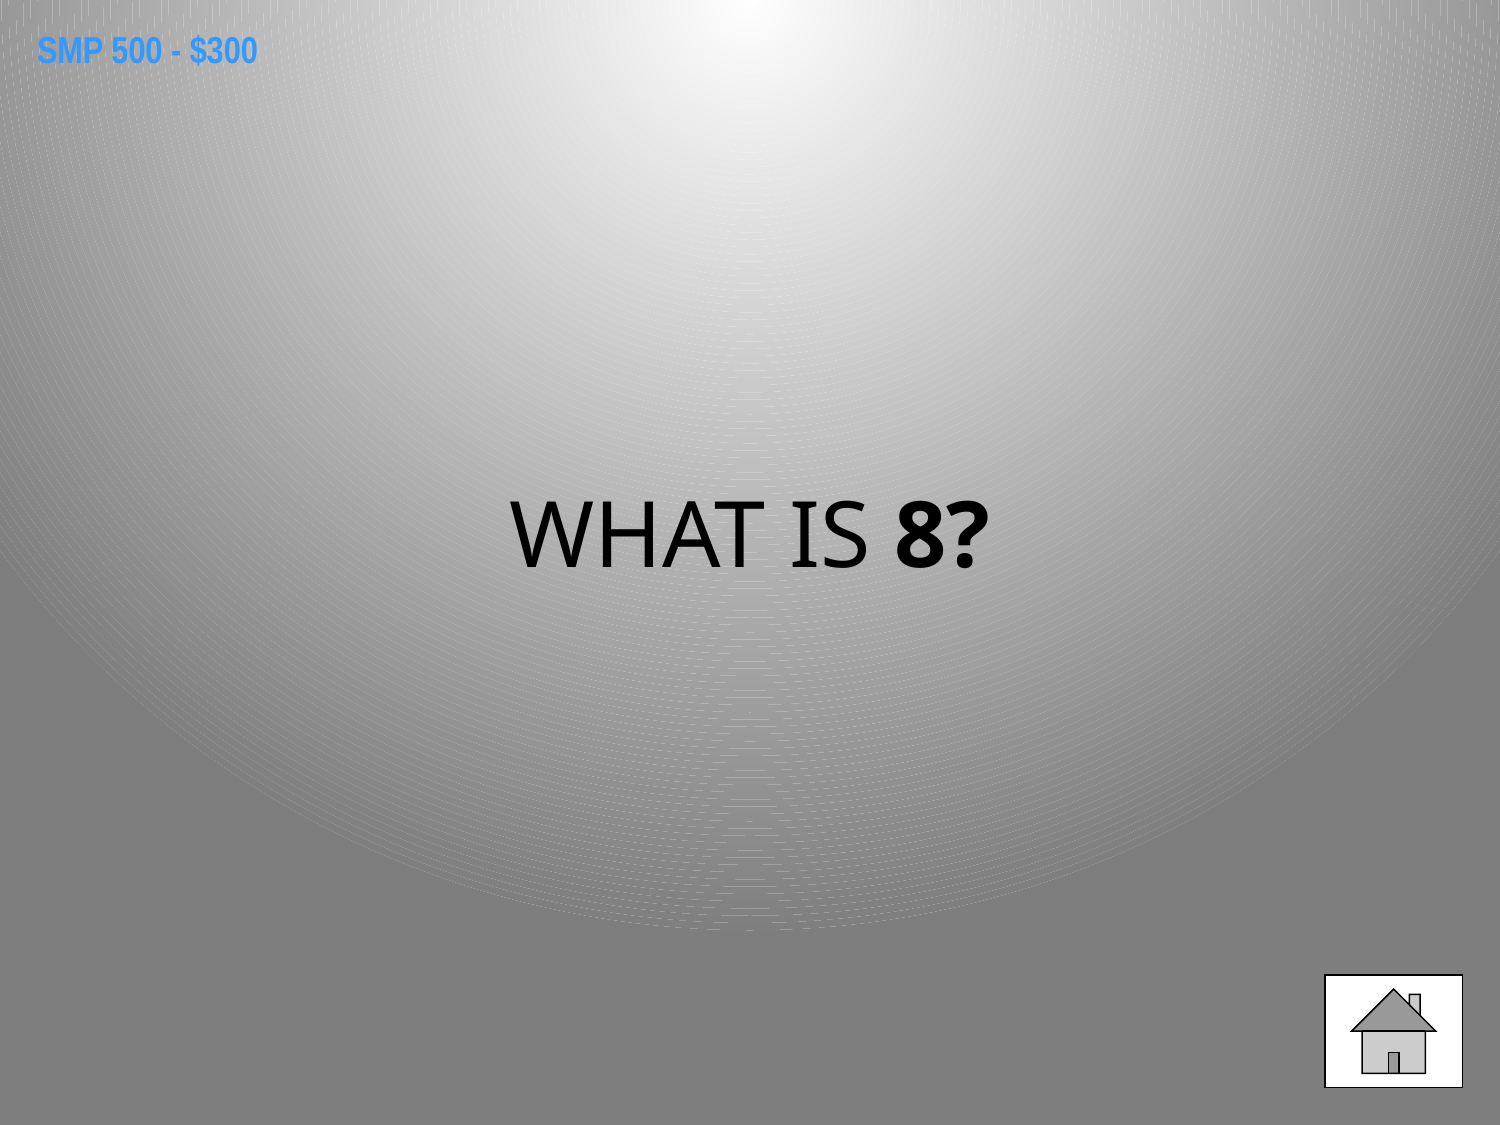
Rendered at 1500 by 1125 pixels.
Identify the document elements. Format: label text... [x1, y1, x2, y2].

text_box [1324, 975, 1463, 1088]
text_box SMP 500 - $300 [22, 18, 1025, 94]
text_box WHAT IS 8? [74, 162, 1425, 900]
